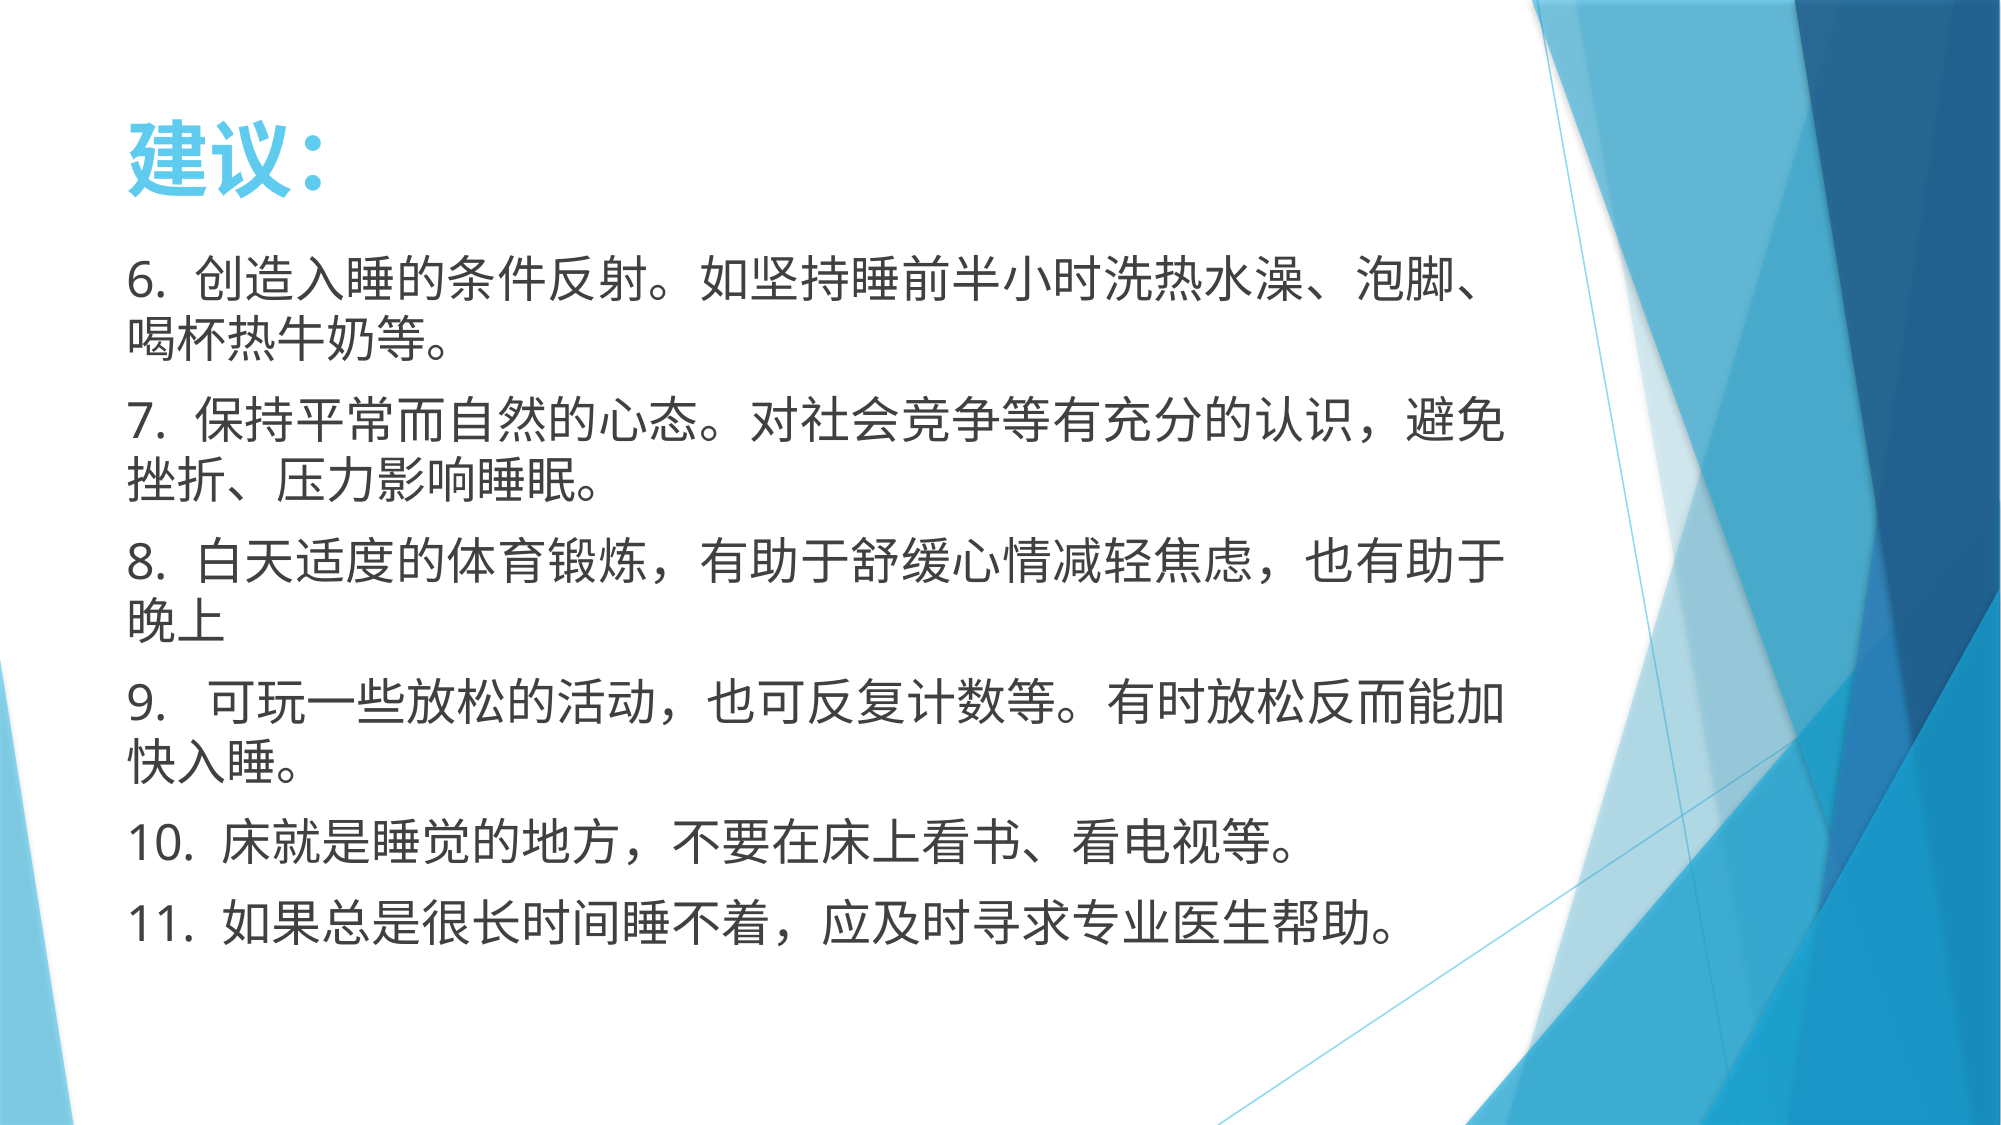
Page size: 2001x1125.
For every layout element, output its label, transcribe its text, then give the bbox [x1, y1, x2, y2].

title 建议： [111, 99, 1522, 239]
list 6. 创造入睡的条件反射。如坚持睡前半小时洗热水澡、泡脚、喝杯热牛奶等。 7. 保持平常而自然的心态。对社会竞争等有充分的认识，避免挫折、压力影响睡眠。 8. 白天适度的体育锻炼，有助于舒缓心情减轻焦虑，也有助于晚上 9. 可玩一些放松的活动，也可反复计数等。有时放松反而能加快入睡。 10. 床就是睡觉的地方，不要在床上看书、看电视等。 11. 如果总是很长时间睡不着，应及时寻求专业医生帮助。 [111, 239, 1522, 992]
